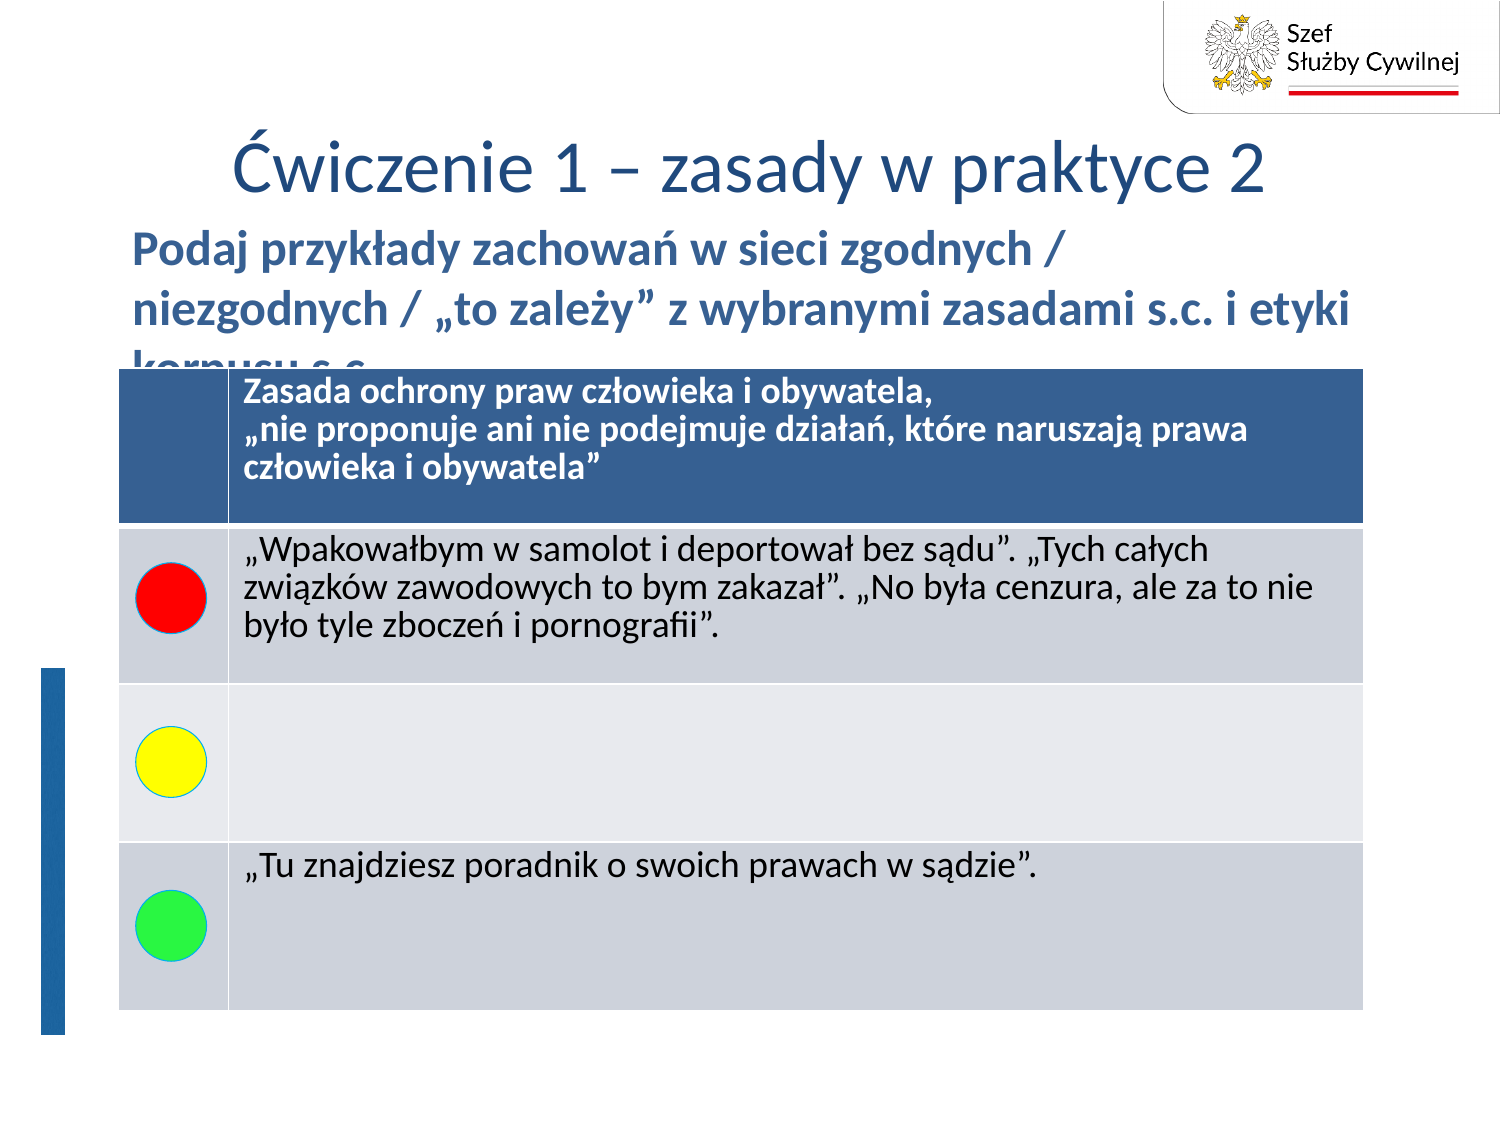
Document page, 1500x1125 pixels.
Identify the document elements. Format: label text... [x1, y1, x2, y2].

text_box [133, 560, 209, 636]
table_cell [119, 685, 228, 841]
table_cell „Tu znajdziesz poradnik o swoich prawach w sądzie”. [229, 843, 1363, 1010]
table_cell „Wpakowałbym w samolot i deportował bez sądu”. „Tych całych związków zawodowych to bym zakazał”. „No była cenzura, ale za to nie było tyle zboczeń i pornografii”. [229, 529, 1363, 683]
text_box [133, 724, 209, 800]
picture [1163, 0, 1500, 114]
title Ćwiczenie 1 – zasady w praktyce 2 [100, 110, 1400, 235]
text_box [133, 888, 209, 964]
table_header [119, 369, 228, 523]
table_cell [229, 685, 1363, 841]
text_box Podaj przykłady zachowań w sieci zgodnych / niezgodnych / „to zależy” z wybranymi zasadami s.c. i etyki korpusu s.c. [117, 208, 1382, 403]
table_header Zasada ochrony praw człowieka i obywatela, „nie proponuje ani nie podejmuje działań, które naruszają prawa człowieka i obywatela” [229, 369, 1363, 523]
table_cell [119, 843, 228, 1010]
picture [41, 668, 65, 1035]
table_cell [119, 529, 228, 683]
